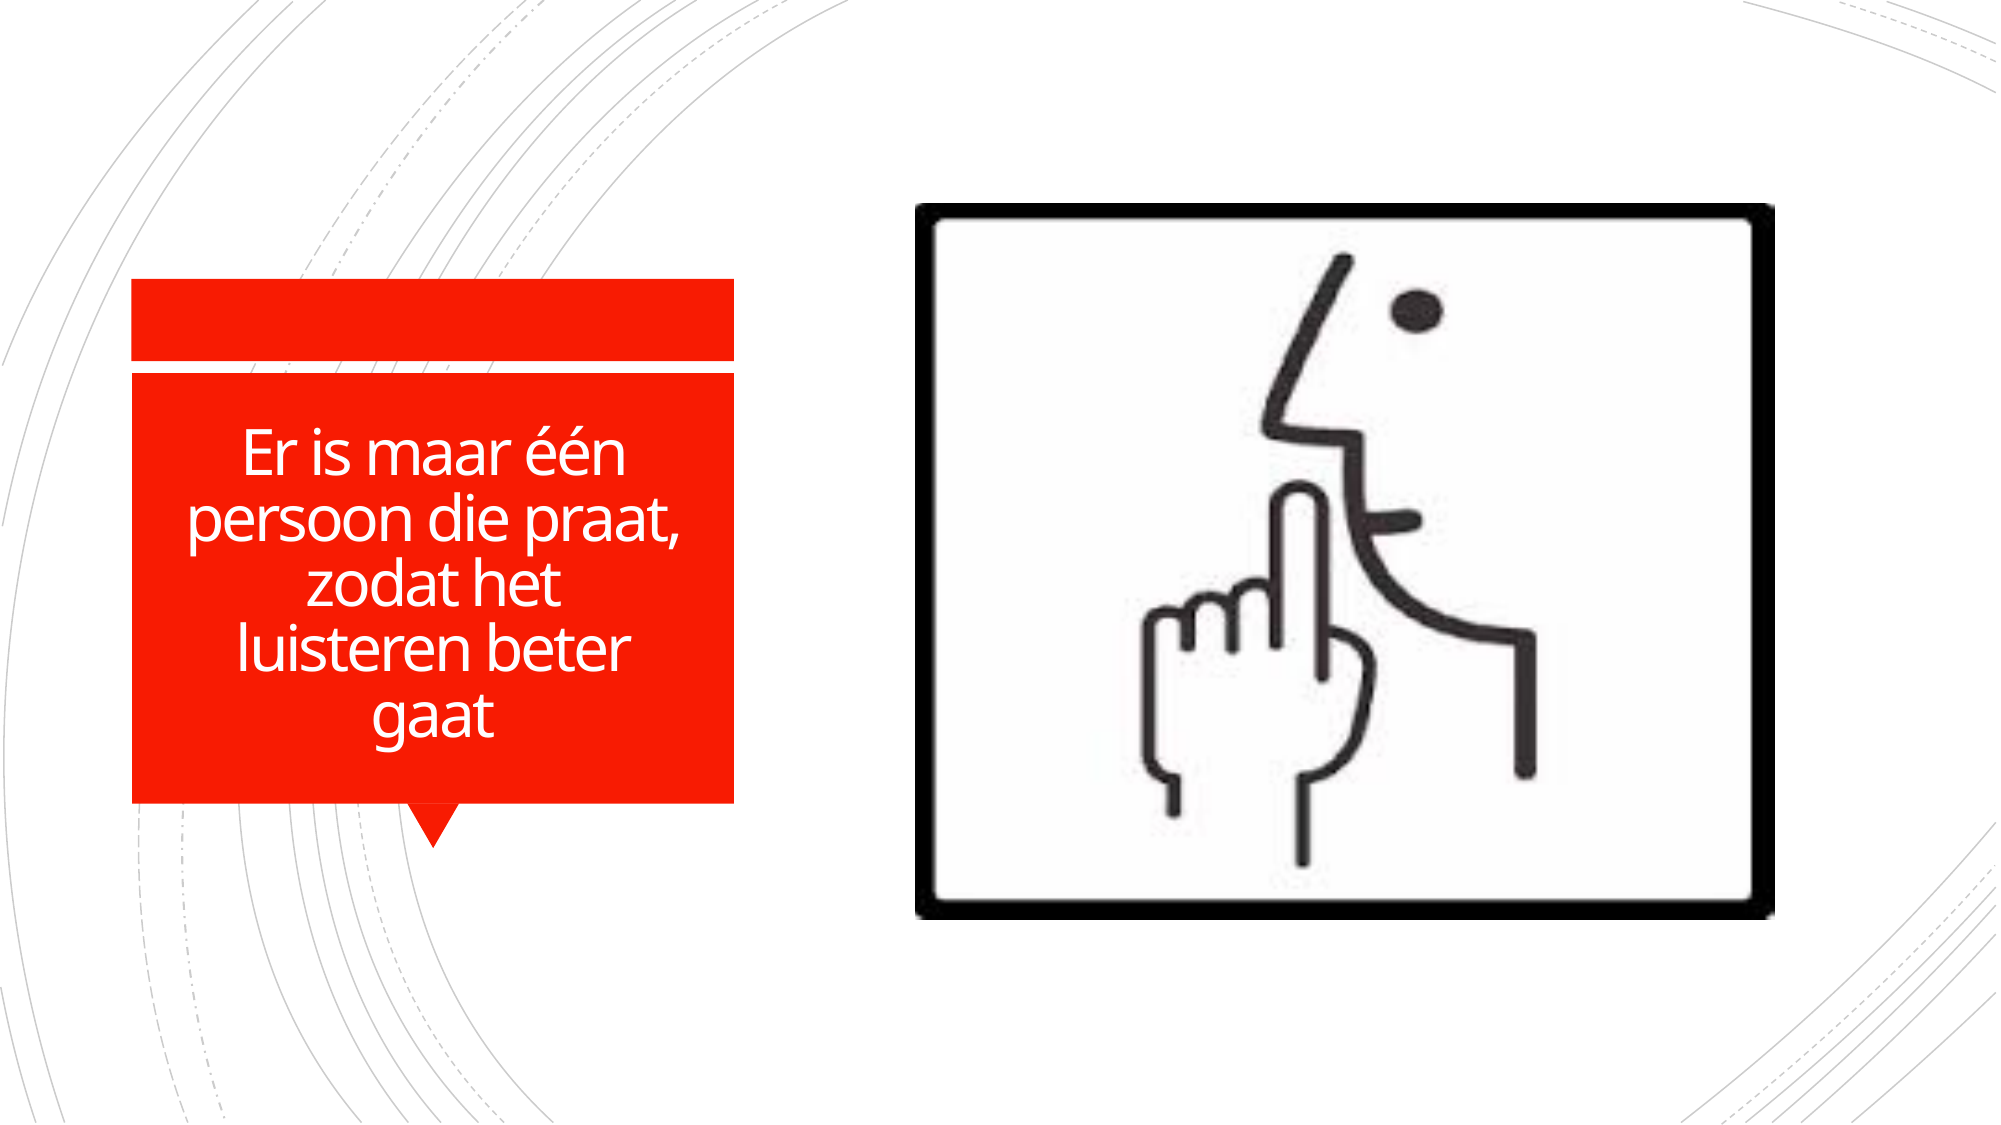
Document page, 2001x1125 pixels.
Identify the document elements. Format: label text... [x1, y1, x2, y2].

title Er is maar één persoon die praat, zodat het luisteren beter gaat [145, 385, 720, 789]
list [914, 203, 1775, 920]
